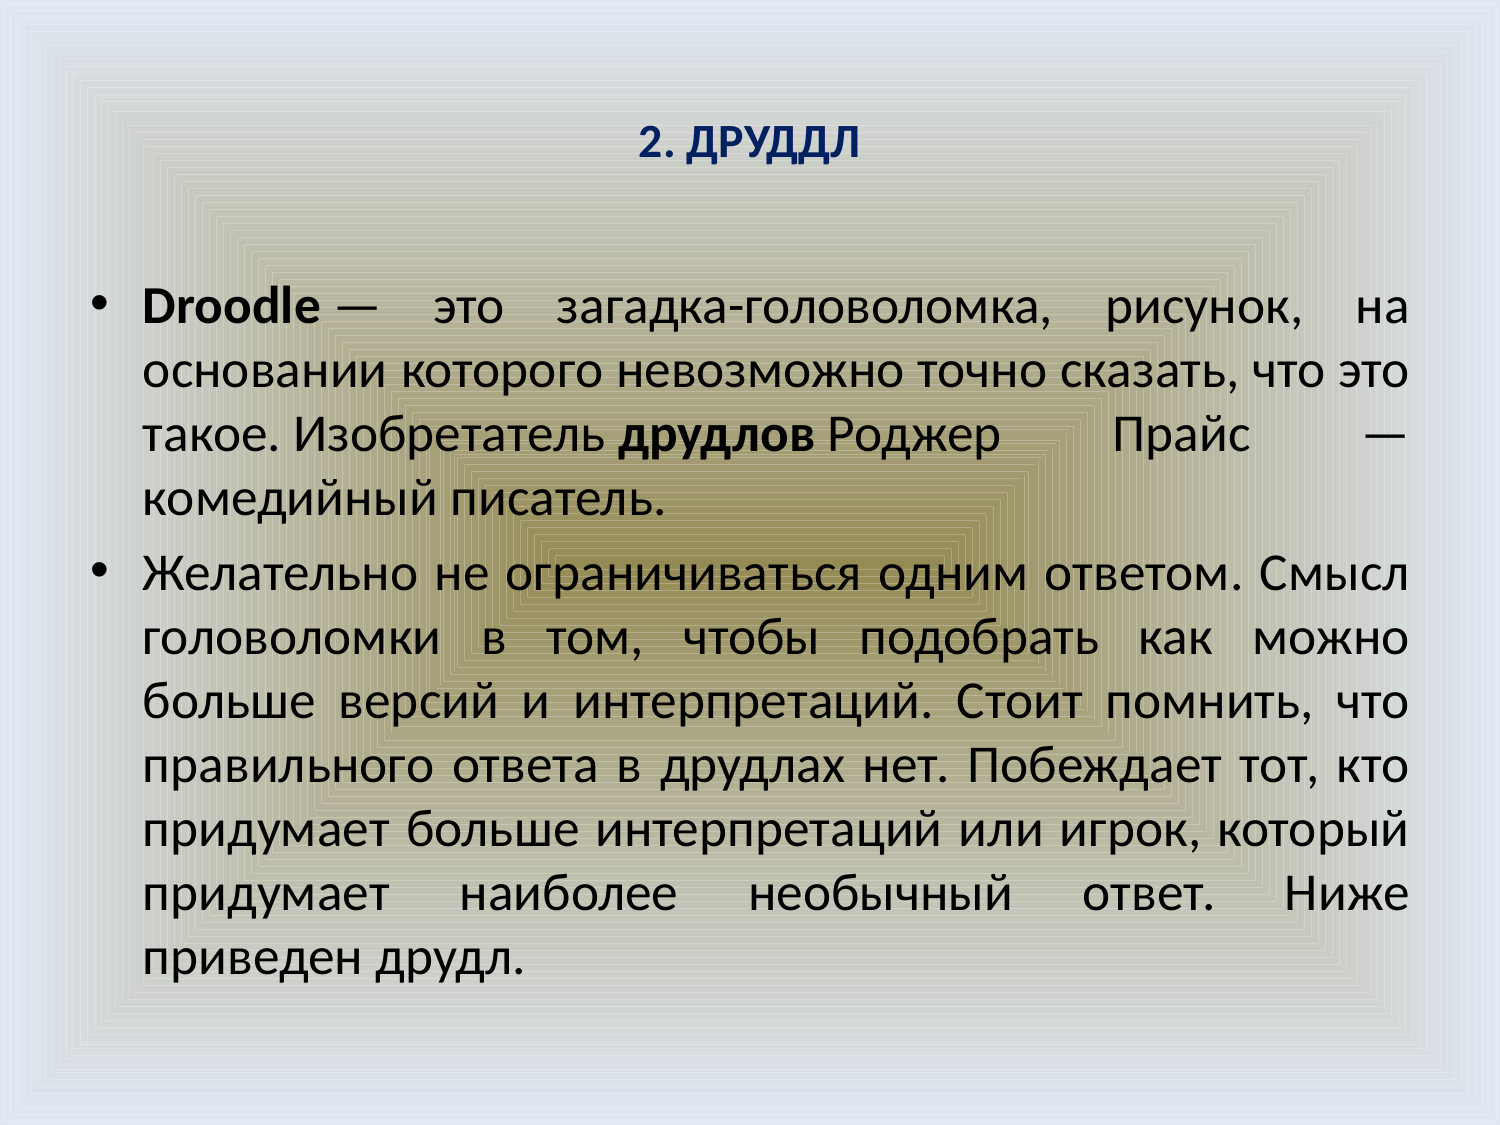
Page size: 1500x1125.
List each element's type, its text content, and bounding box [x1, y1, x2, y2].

title 2. ДРУДДЛ [75, 45, 1425, 233]
list Droodle — это загадка-головоломка, рисунок, на основании которого невозможно точно сказать, что это такое. Изобретатель друдлов Роджер Прайс — комедийный писатель. Желательно не ограничиваться одним ответом. Смысл головоломки в том, чтобы подобрать как можно больше версий и интерпретаций. Стоит помнить, что правильного ответа в друдлах нет. Побеждает тот, кто придумает больше интерпретаций или игрок, который придумает наиболее необычный ответ. Ниже приведен друдл. [75, 262, 1425, 1005]
